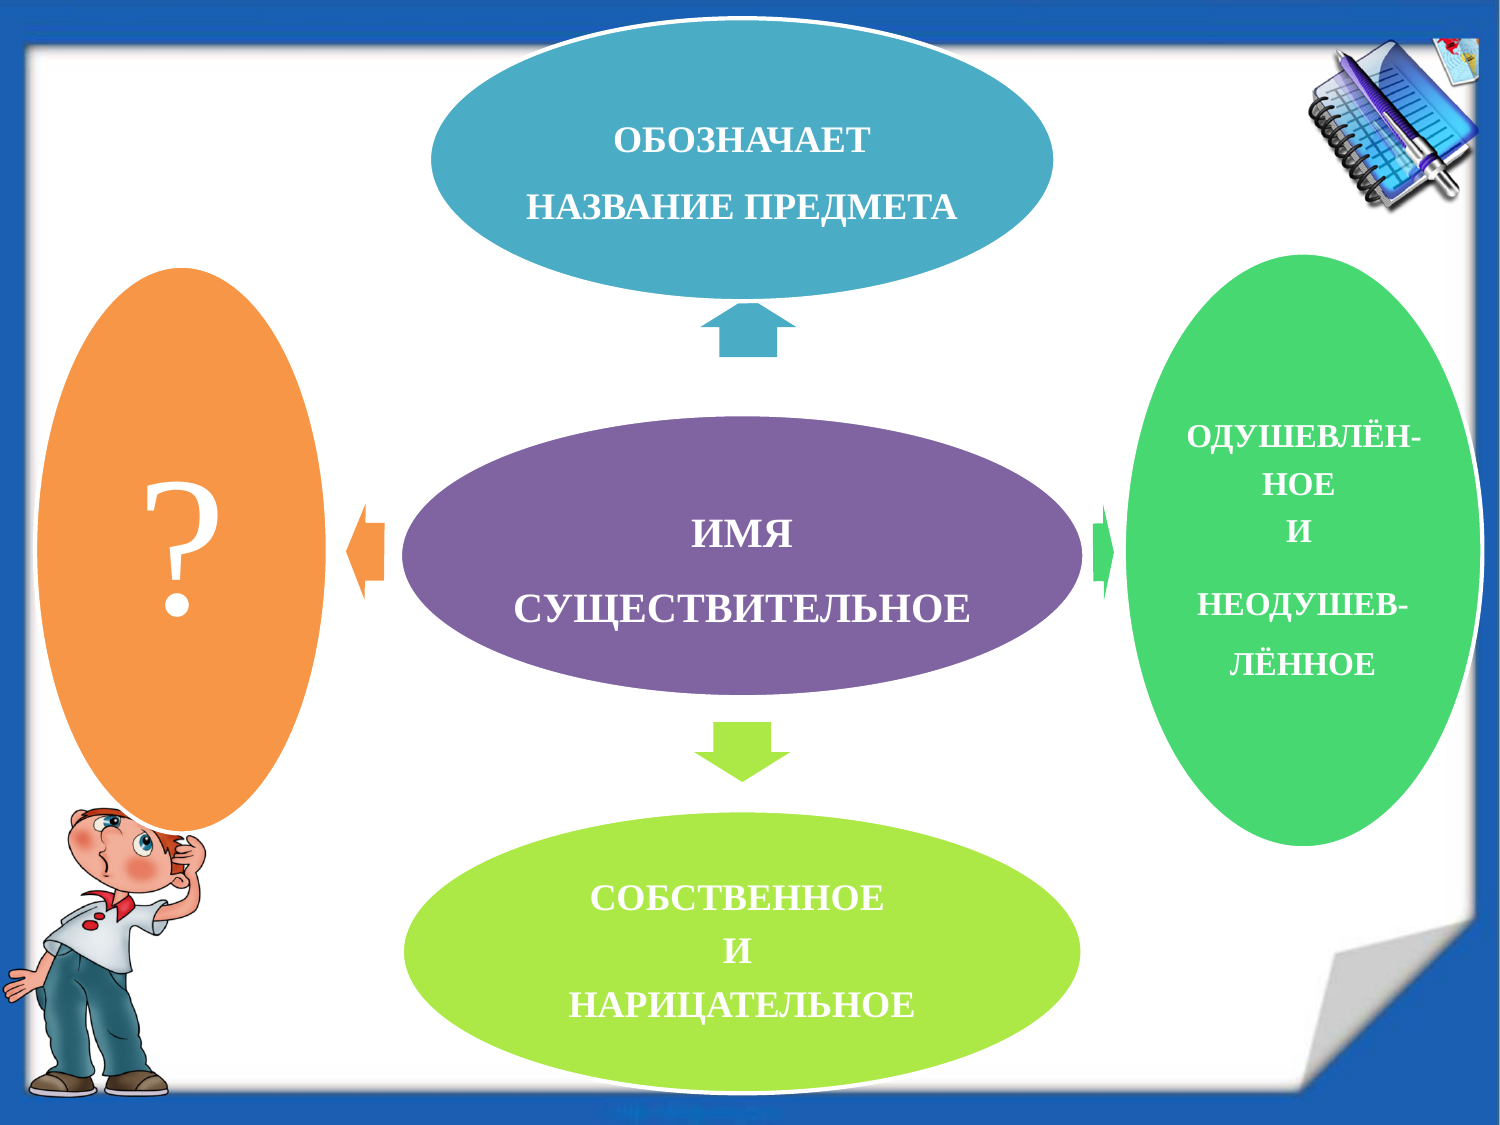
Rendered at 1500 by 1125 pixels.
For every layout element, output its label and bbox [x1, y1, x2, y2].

text_box [34, 17, 1483, 1095]
picture [0, 0, 1500, 1125]
